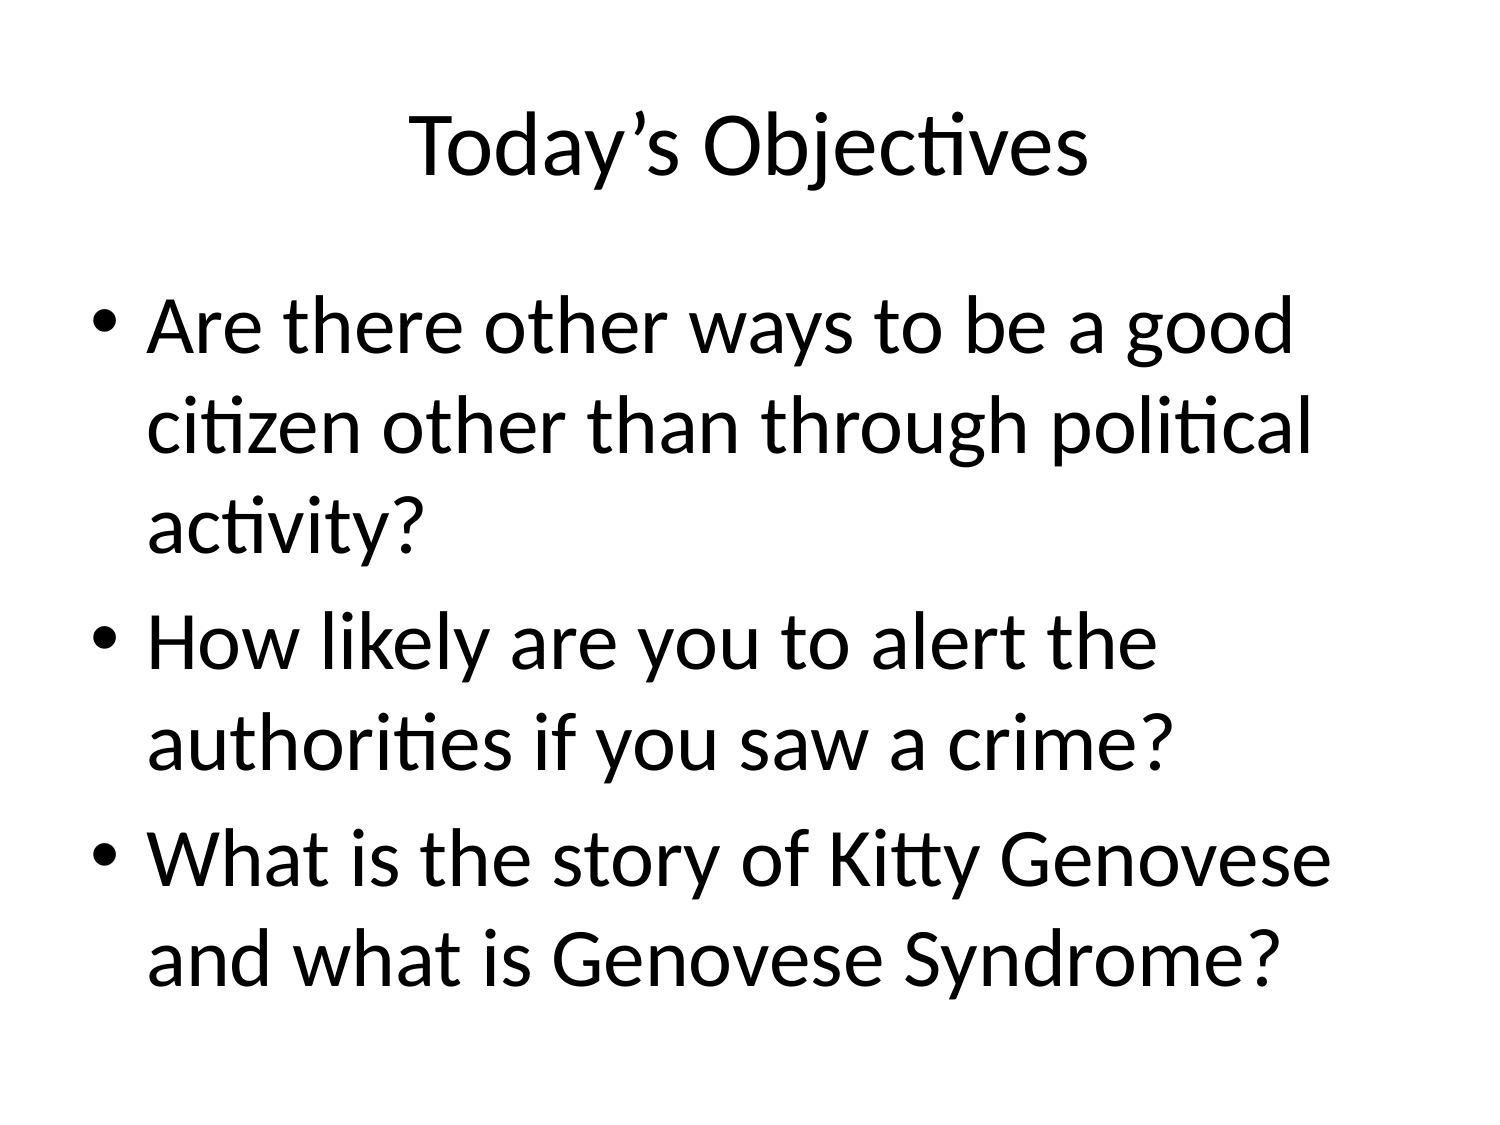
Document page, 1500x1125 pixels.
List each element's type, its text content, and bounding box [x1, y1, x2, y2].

title Today’s Objectives [75, 45, 1425, 233]
list Are there other ways to be a good citizen other than through political activity? How likely are you to alert the authorities if you saw a crime? What is the story of Kitty Genovese and what is Genovese Syndrome? [75, 262, 1425, 1005]
